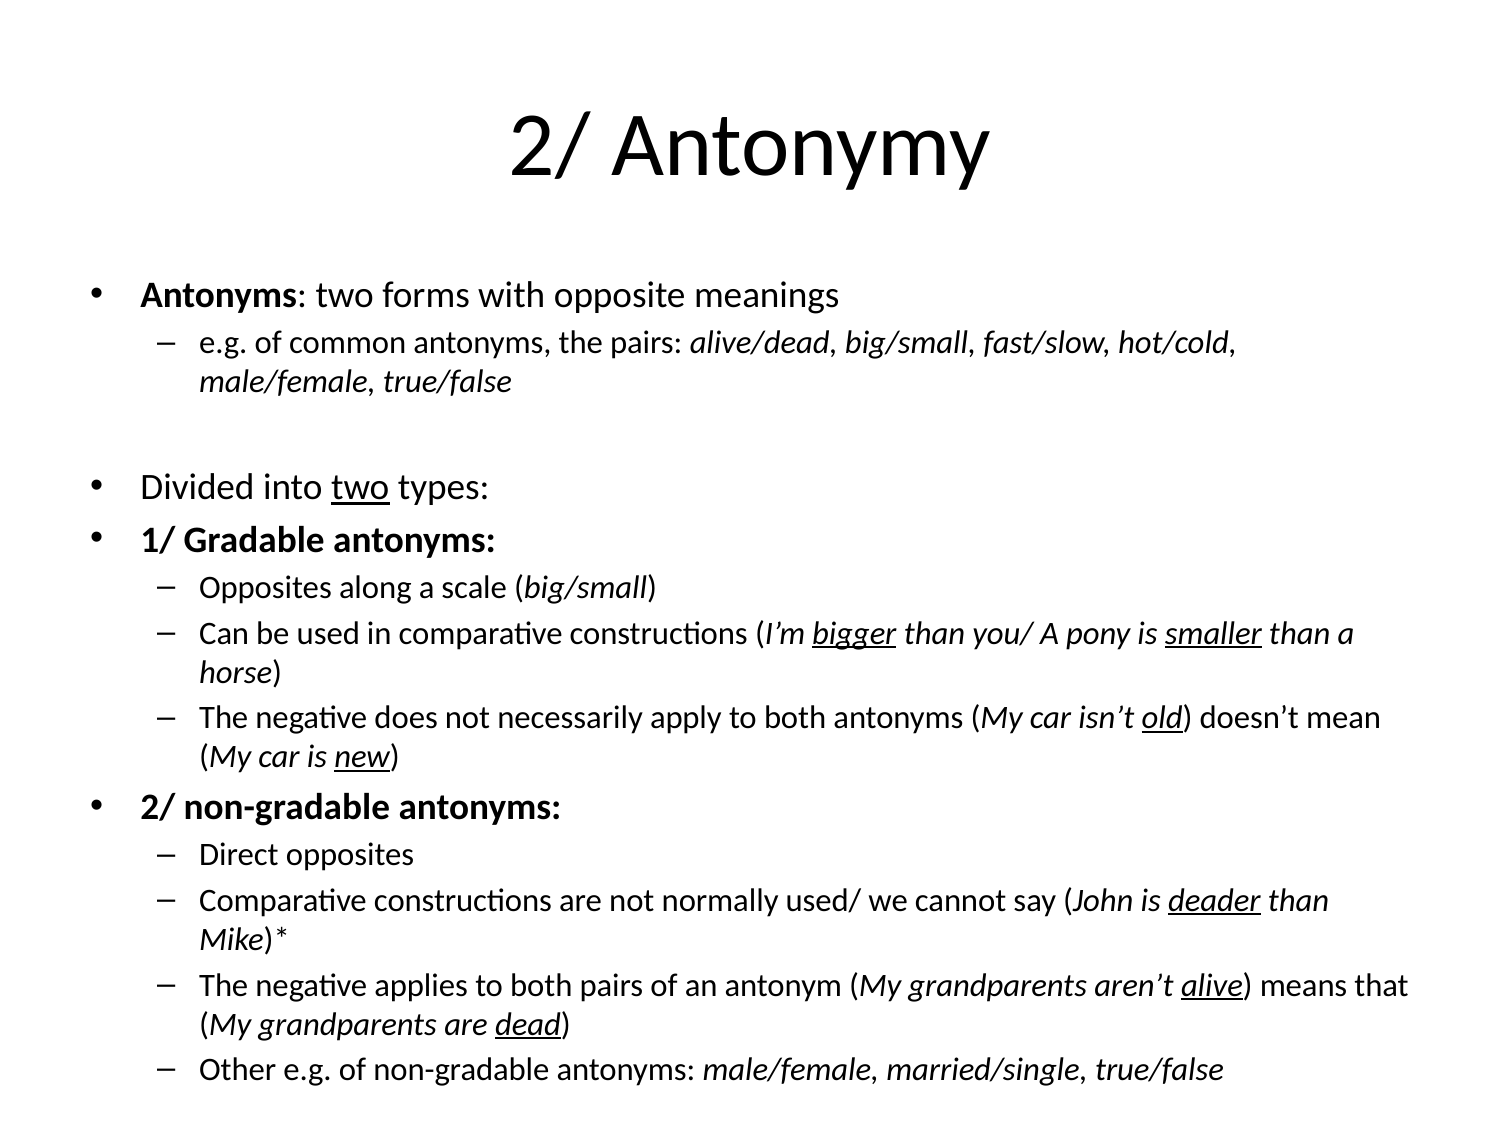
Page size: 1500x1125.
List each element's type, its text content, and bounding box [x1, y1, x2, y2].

title 2/ Antonymy [75, 45, 1425, 233]
list Antonyms: two forms with opposite meanings e.g. of common antonyms, the pairs: alive/dead, big/small, fast/slow, hot/cold, male/female, true/false Divided into two types: 1/ Gradable antonyms: Opposites along a scale (big/small) Can be used in comparative constructions (I’m bigger than you/ A pony is smaller than a horse) The negative does not necessarily apply to both antonyms (My car isn’t old) doesn’t mean (My car is new) 2/ non-gradable antonyms: Direct opposites Comparative constructions are not normally used/ we cannot say (John is deader than Mike)* The negative applies to both pairs of an antonym (My grandparents aren’t alive) means that (My grandparents are dead) Other e.g. of non-gradable antonyms: male/female, married/single, true/false [75, 262, 1425, 1100]
